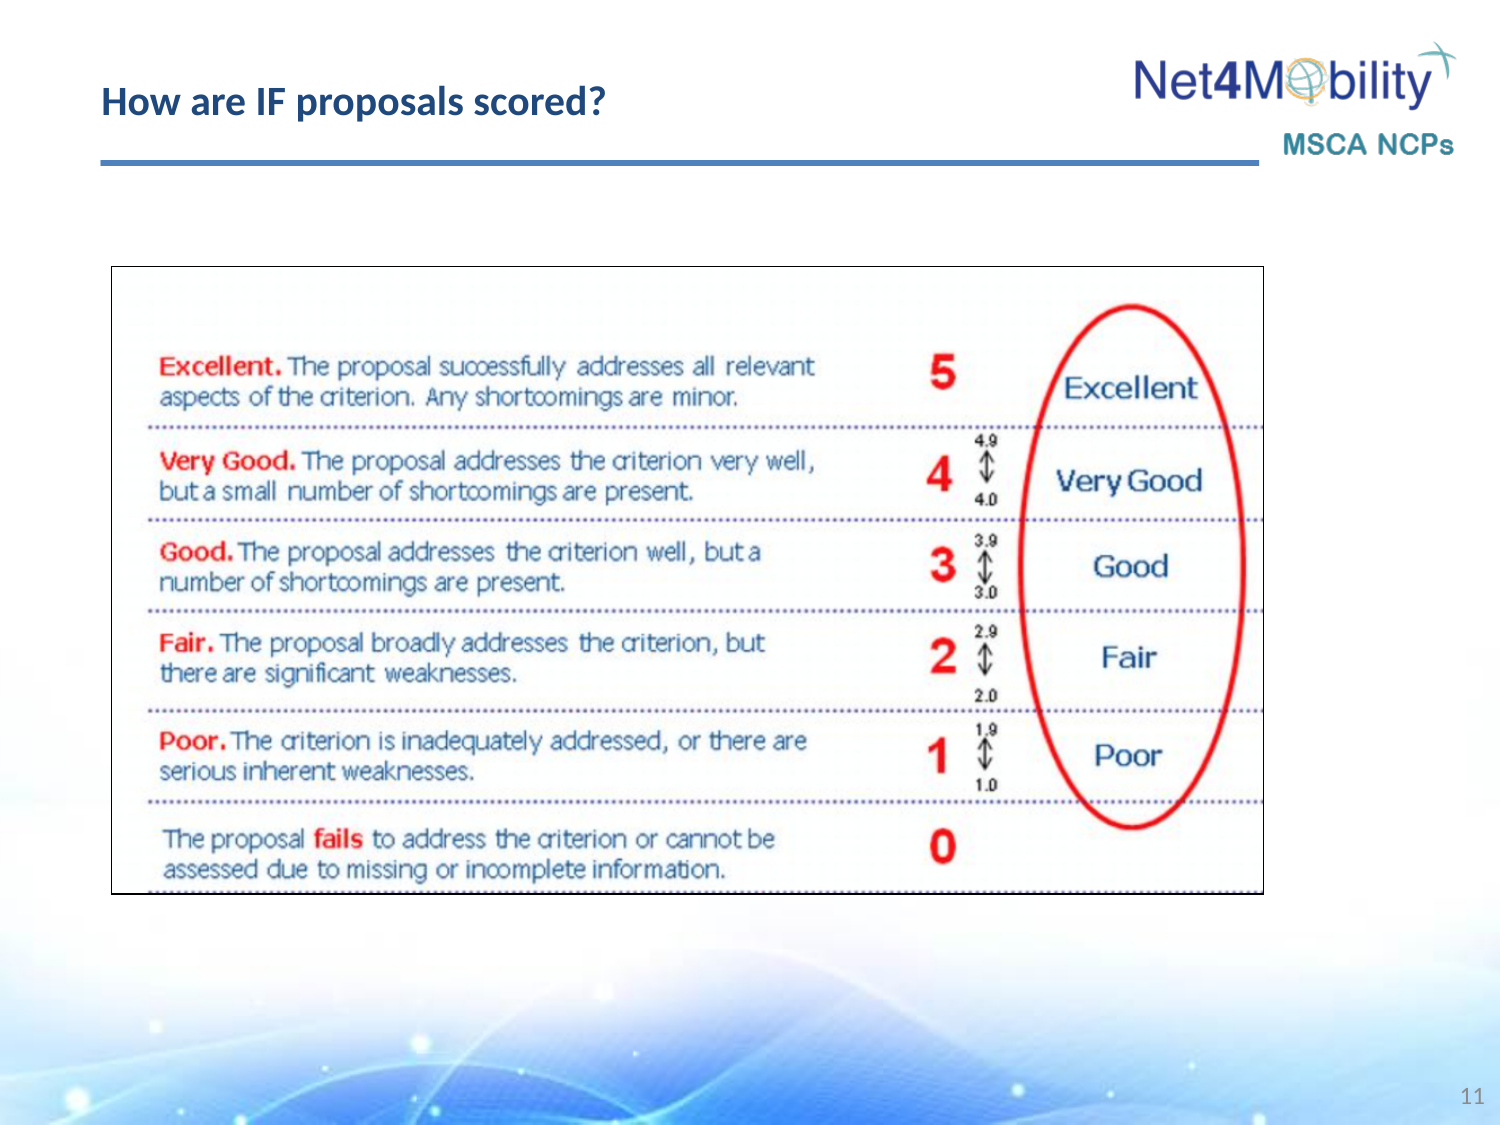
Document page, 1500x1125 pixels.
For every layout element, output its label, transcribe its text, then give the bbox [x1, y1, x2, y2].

text_box 11 [1149, 1065, 1500, 1125]
picture [0, 0, 1500, 1125]
title How are IF proposals scored? [29, 36, 1500, 161]
